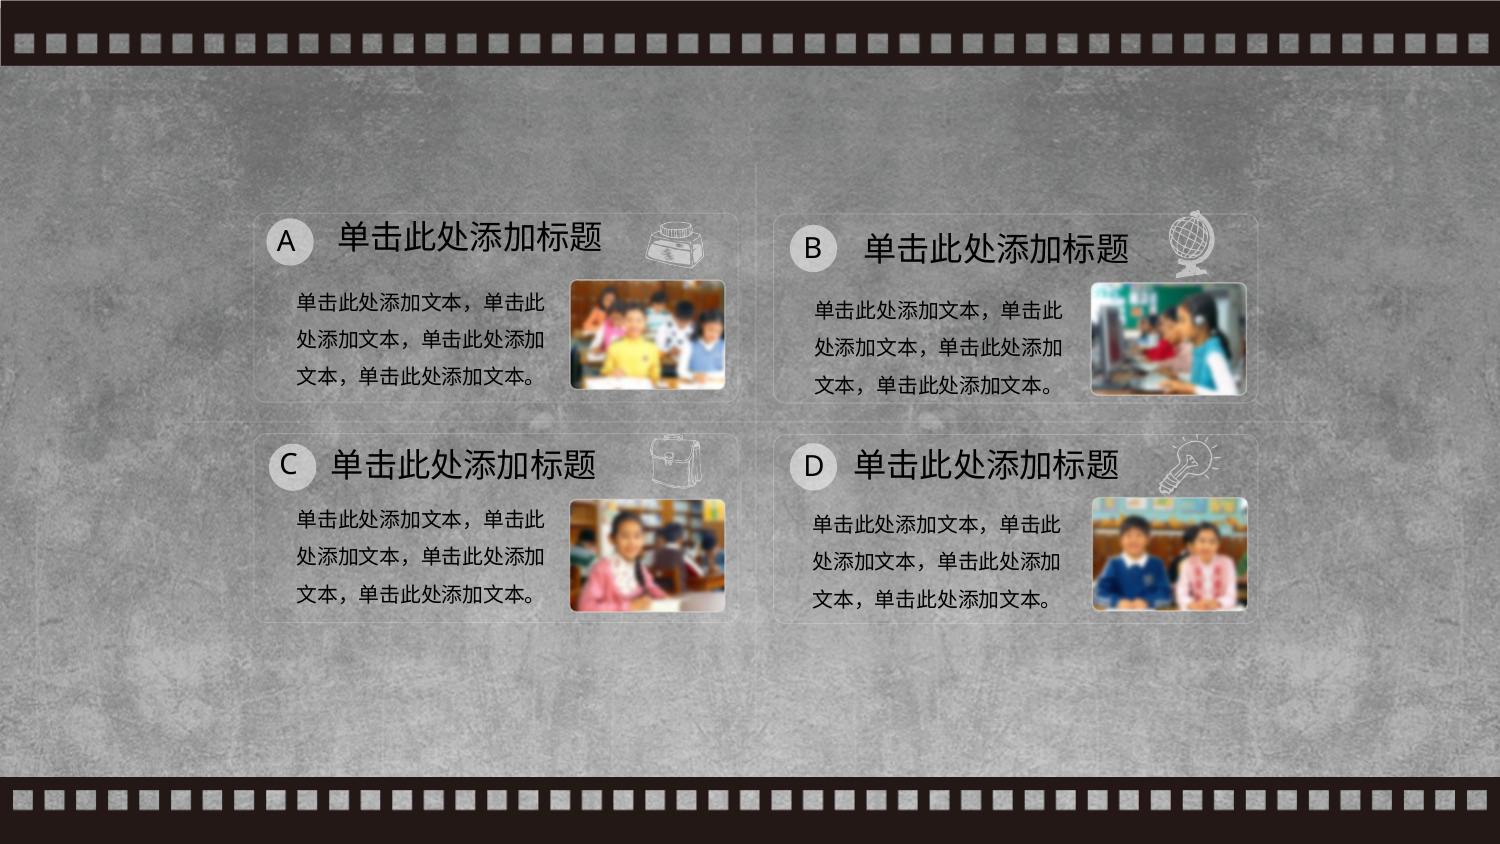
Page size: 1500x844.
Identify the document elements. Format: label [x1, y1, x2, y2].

text_box [773, 433, 1258, 624]
text_box [253, 433, 739, 623]
text_box [253, 209, 739, 403]
picture [0, 1, 1500, 844]
text_box [773, 209, 1258, 407]
